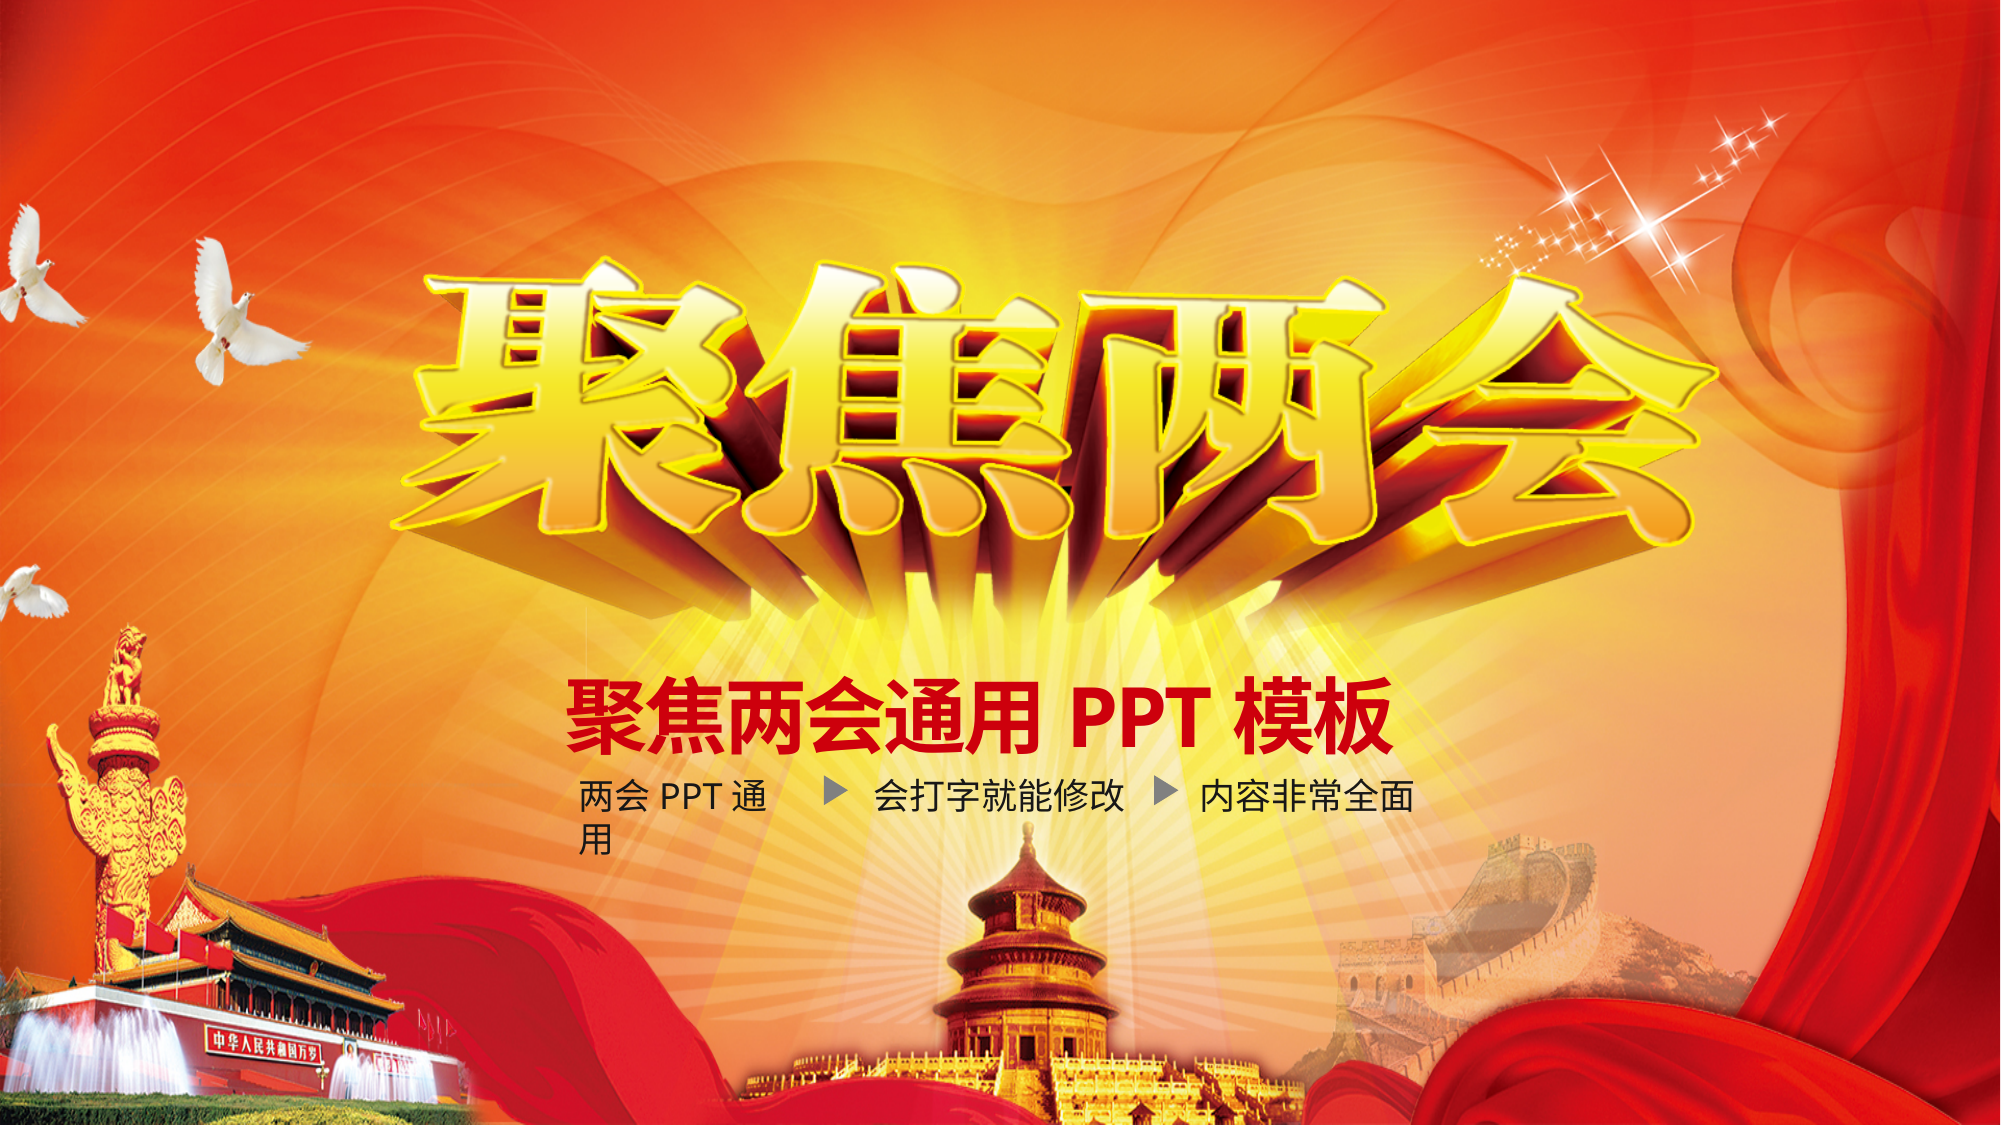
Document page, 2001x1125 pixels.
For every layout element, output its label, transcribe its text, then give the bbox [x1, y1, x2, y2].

text_box 内容非常全面 [1192, 770, 1495, 821]
picture [0, 0, 2001, 1125]
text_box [563, 766, 848, 825]
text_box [858, 766, 1179, 825]
text_box 聚焦两会通用PPT模板 [557, 660, 1434, 768]
